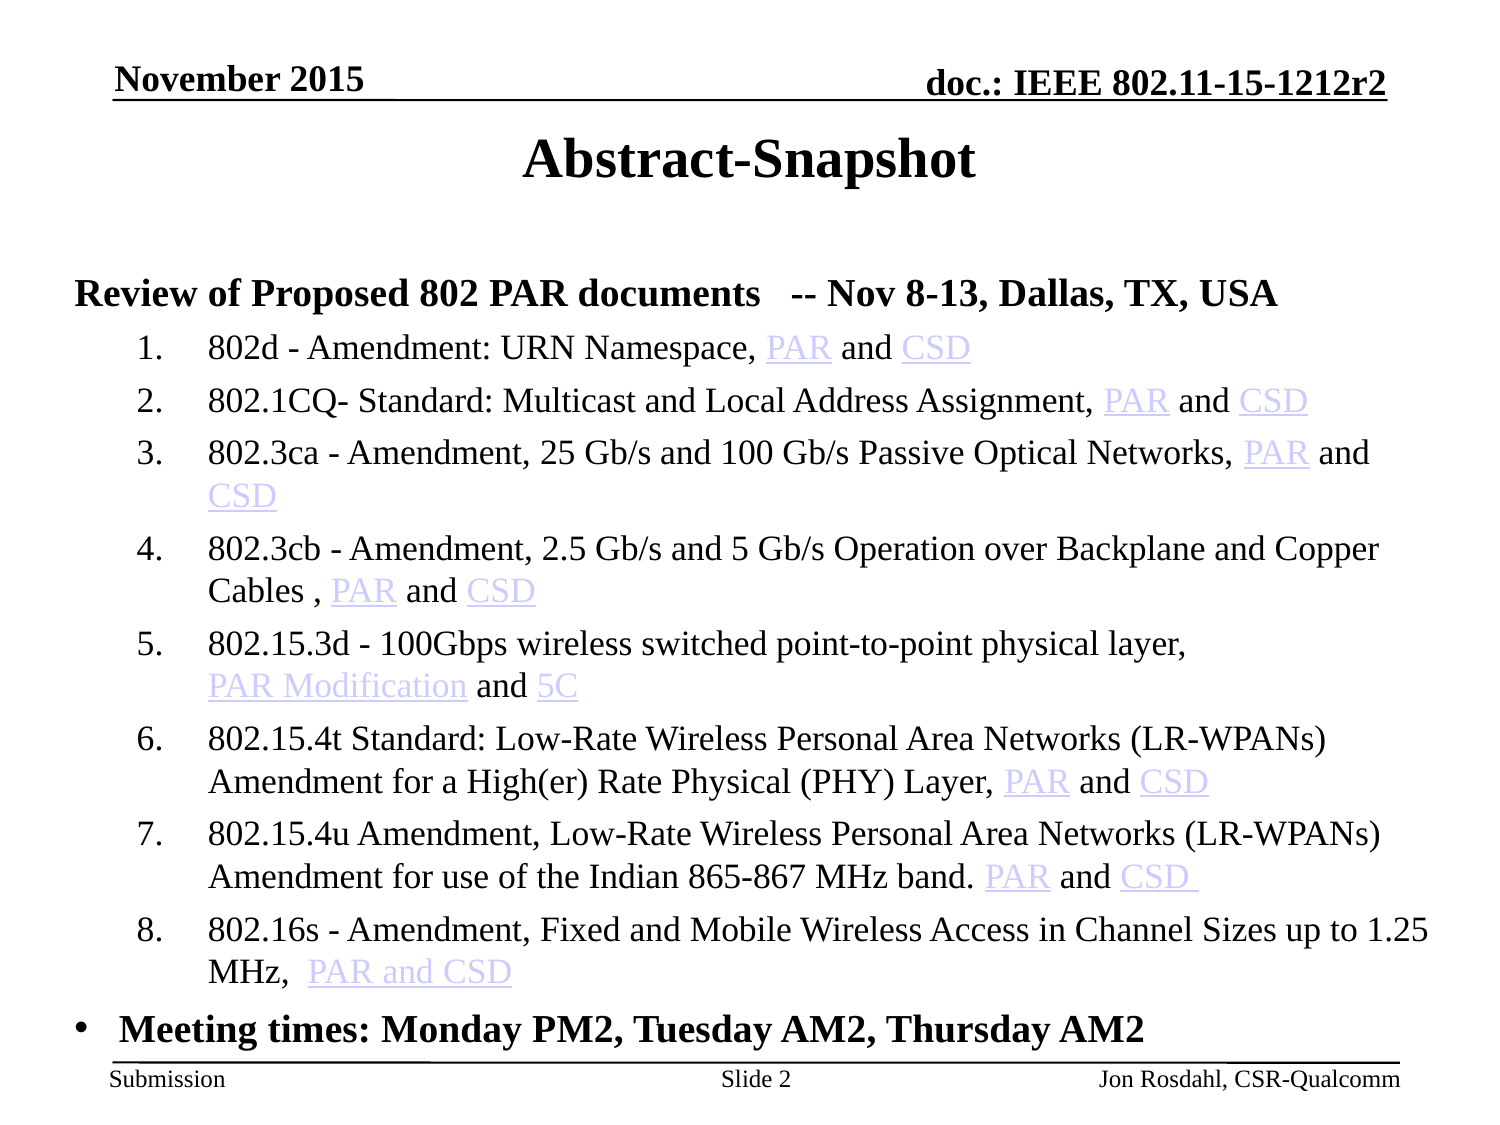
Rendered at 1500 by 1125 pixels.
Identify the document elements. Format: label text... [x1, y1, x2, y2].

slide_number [114, 54, 540, 100]
title Abstract-Snapshot [112, 112, 1388, 197]
slide_number Slide 2 [712, 1061, 800, 1123]
list Review of Proposed 802 PAR documents -- Nov 8-13, Dallas, TX, USA 802d - Amendment: URN Namespace, PAR and CSD 802.1CQ- Standard: Multicast and Local Address Assignment, PAR and CSD 802.3ca - Amendment, 25 Gb/s and 100 Gb/s Passive Optical Networks, PAR and CSD 802.3cb - Amendment, 2.5 Gb/s and 5 Gb/s Operation over Backplane and Copper Cables , PAR and CSD 802.15.3d - 100Gbps wireless switched point-to-point physical layer, PAR Modification and 5C 802.15.4t Standard: Low-Rate Wireless Personal Area Networks (LR-WPANs) Amendment for a High(er) Rate Physical (PHY) Layer, PAR and CSD 802.15.4u Amendment, Low-Rate Wireless Personal Area Networks (LR-WPANs) Amendment for use of the Indian 865-867 MHz band. PAR and CSD 802.16s - Amendment, Fixed and Mobile Wireless Access in Channel Sizes up to 1.25 MHz, PAR and CSD Meeting times: Monday PM2, Tuesday AM2, Thursday AM2 [58, 258, 1454, 1063]
footer Jon Rosdahl, CSR-Qualcomm [902, 1061, 1402, 1093]
